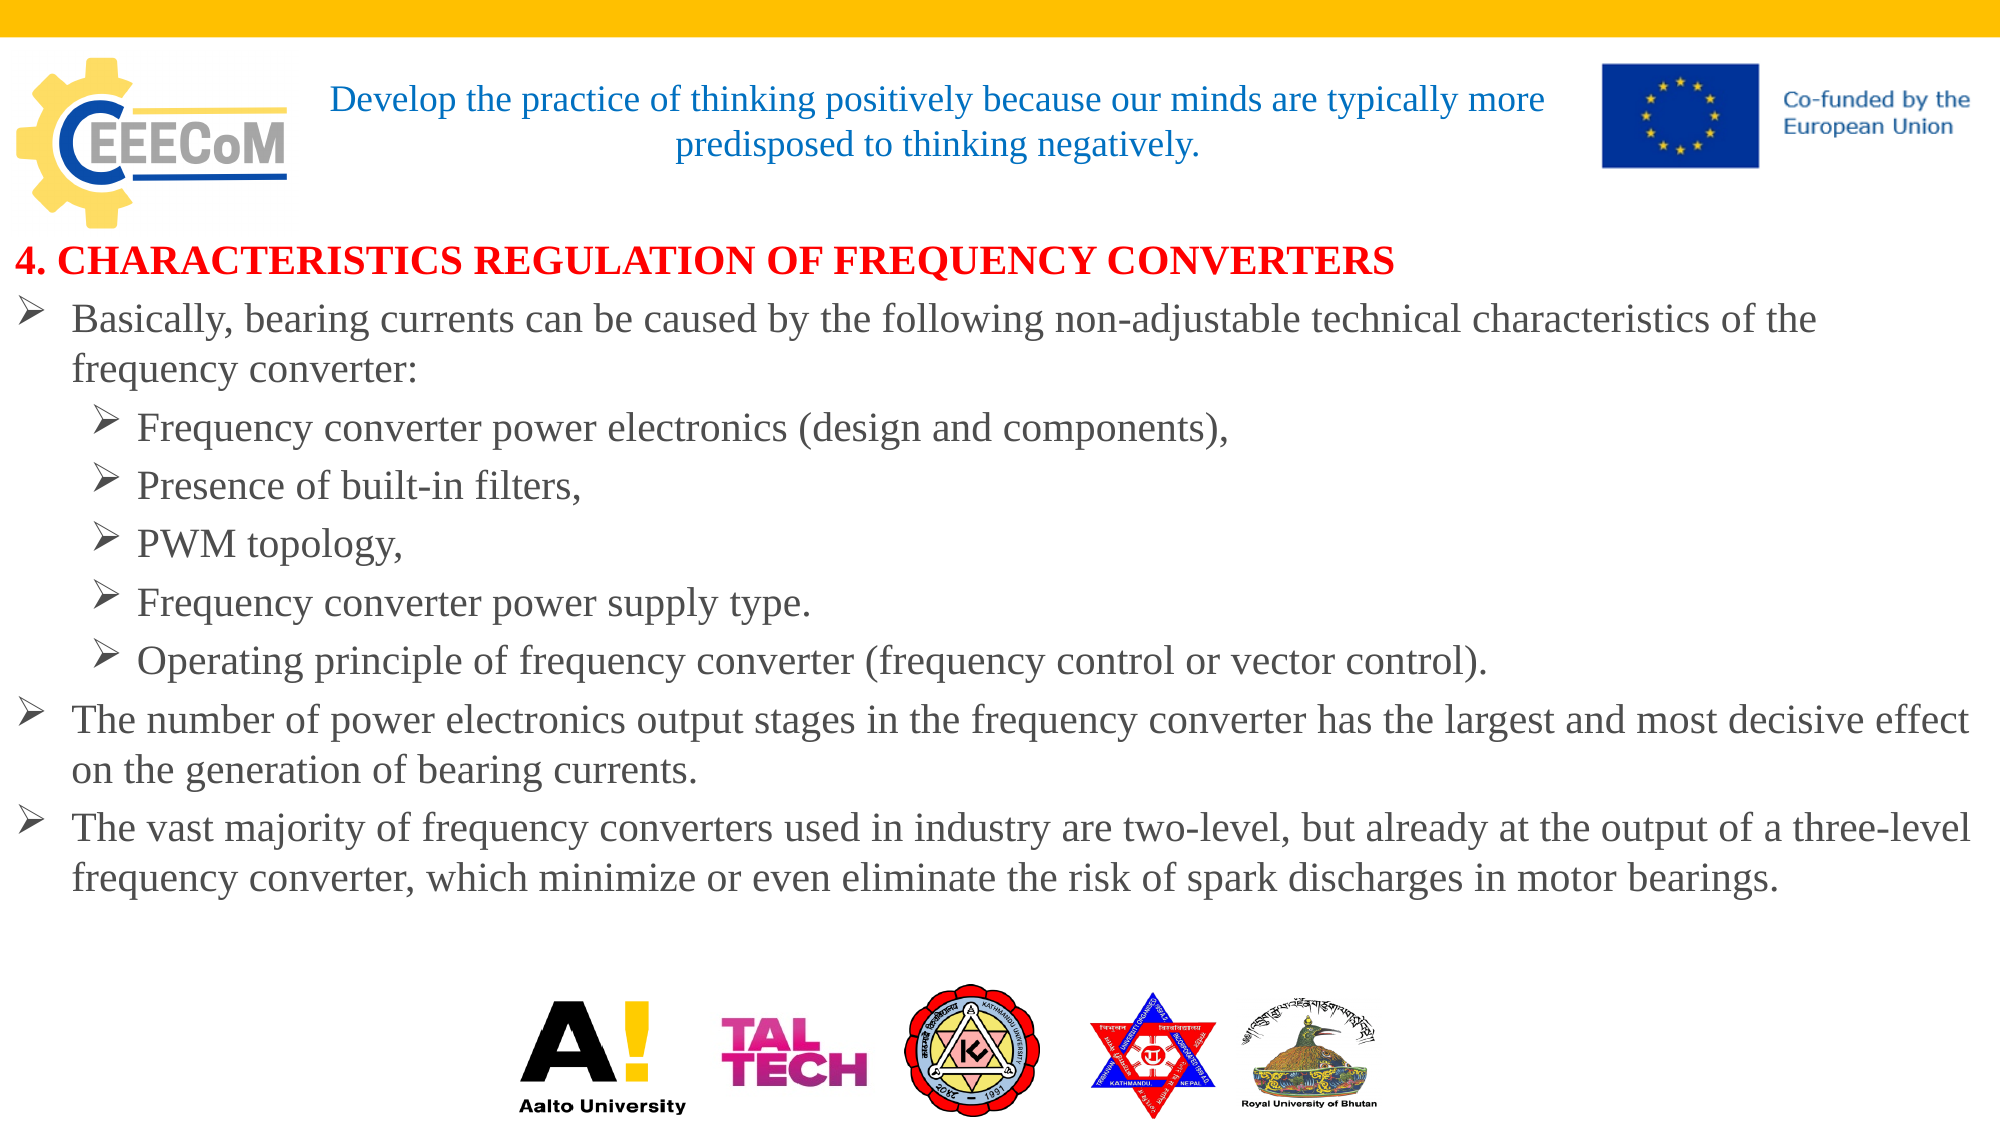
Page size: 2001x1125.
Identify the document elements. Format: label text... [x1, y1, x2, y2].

picture [11, 50, 299, 224]
picture [1595, 46, 2000, 181]
title Develop the practice of thinking positively because our minds are typically more predisposed to thinking negatively. [312, 37, 1565, 201]
list 4. CHARACTERISTICS REGULATION OF FREQUENCY CONVERTERS Basically, bearing currents can be caused by the following non-adjustable technical characteristics of the frequency converter: Frequency converter power electronics (design and components), Presence of built-in filters, PWM topology, Frequency converter power supply type. Operating principle of frequency converter (frequency control or vector control). The number of power electronics output stages in the frequency converter has the largest and most decisive effect on the generation of bearing currents. The vast majority of frequency converters used in industry are two-level, but already at the output of a three-level frequency converter, which minimize or even eliminate the risk of spark discharges in motor bearings. [0, 224, 2000, 975]
picture [512, 984, 1382, 1125]
